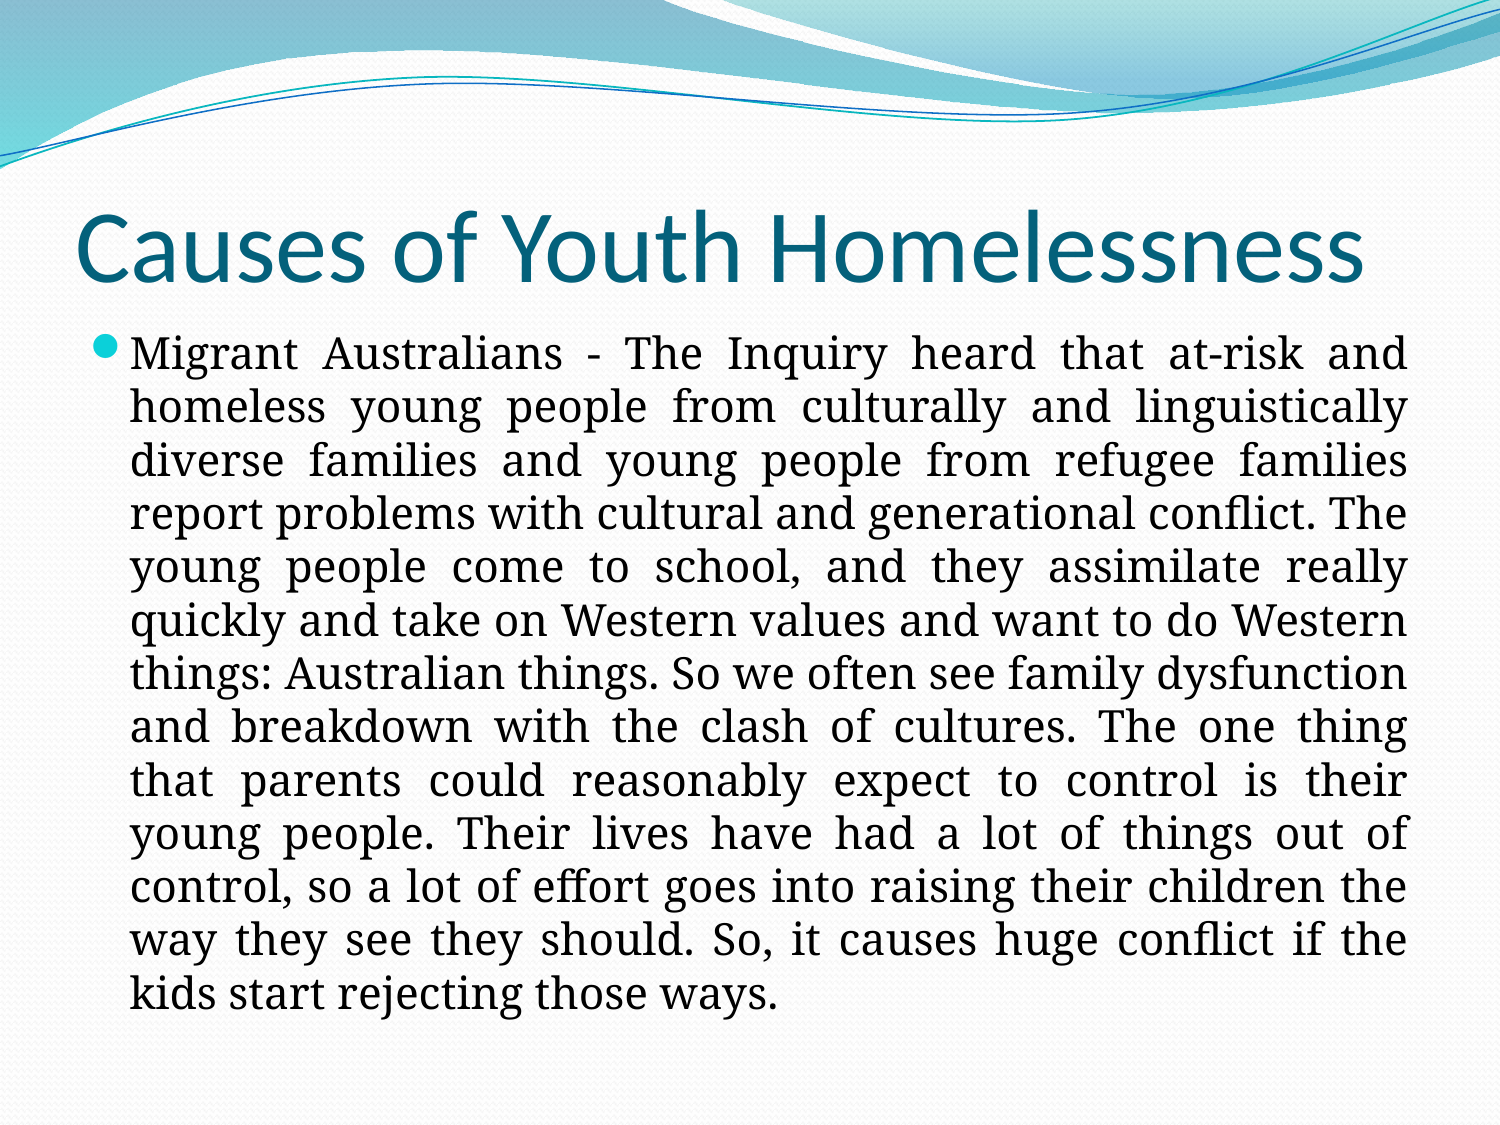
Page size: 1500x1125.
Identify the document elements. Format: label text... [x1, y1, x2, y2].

list Migrant Australians - The Inquiry heard that at-risk and homeless young people from culturally and linguistically diverse families and young people from refugee families report problems with cultural and generational conflict. The young people come to school, and they assimilate really quickly and take on Western values and want to do Western things: Australian things. So we often see family dysfunction and breakdown with the clash of cultures. The one thing that parents could reasonably expect to control is their young people. Their lives have had a lot of things out of control, so a lot of effort goes into raising their children the way they see they should. So, it causes huge conflict if the kids start rejecting those ways. [75, 317, 1425, 1038]
title Causes of Youth Homelessness [75, 115, 1425, 303]
